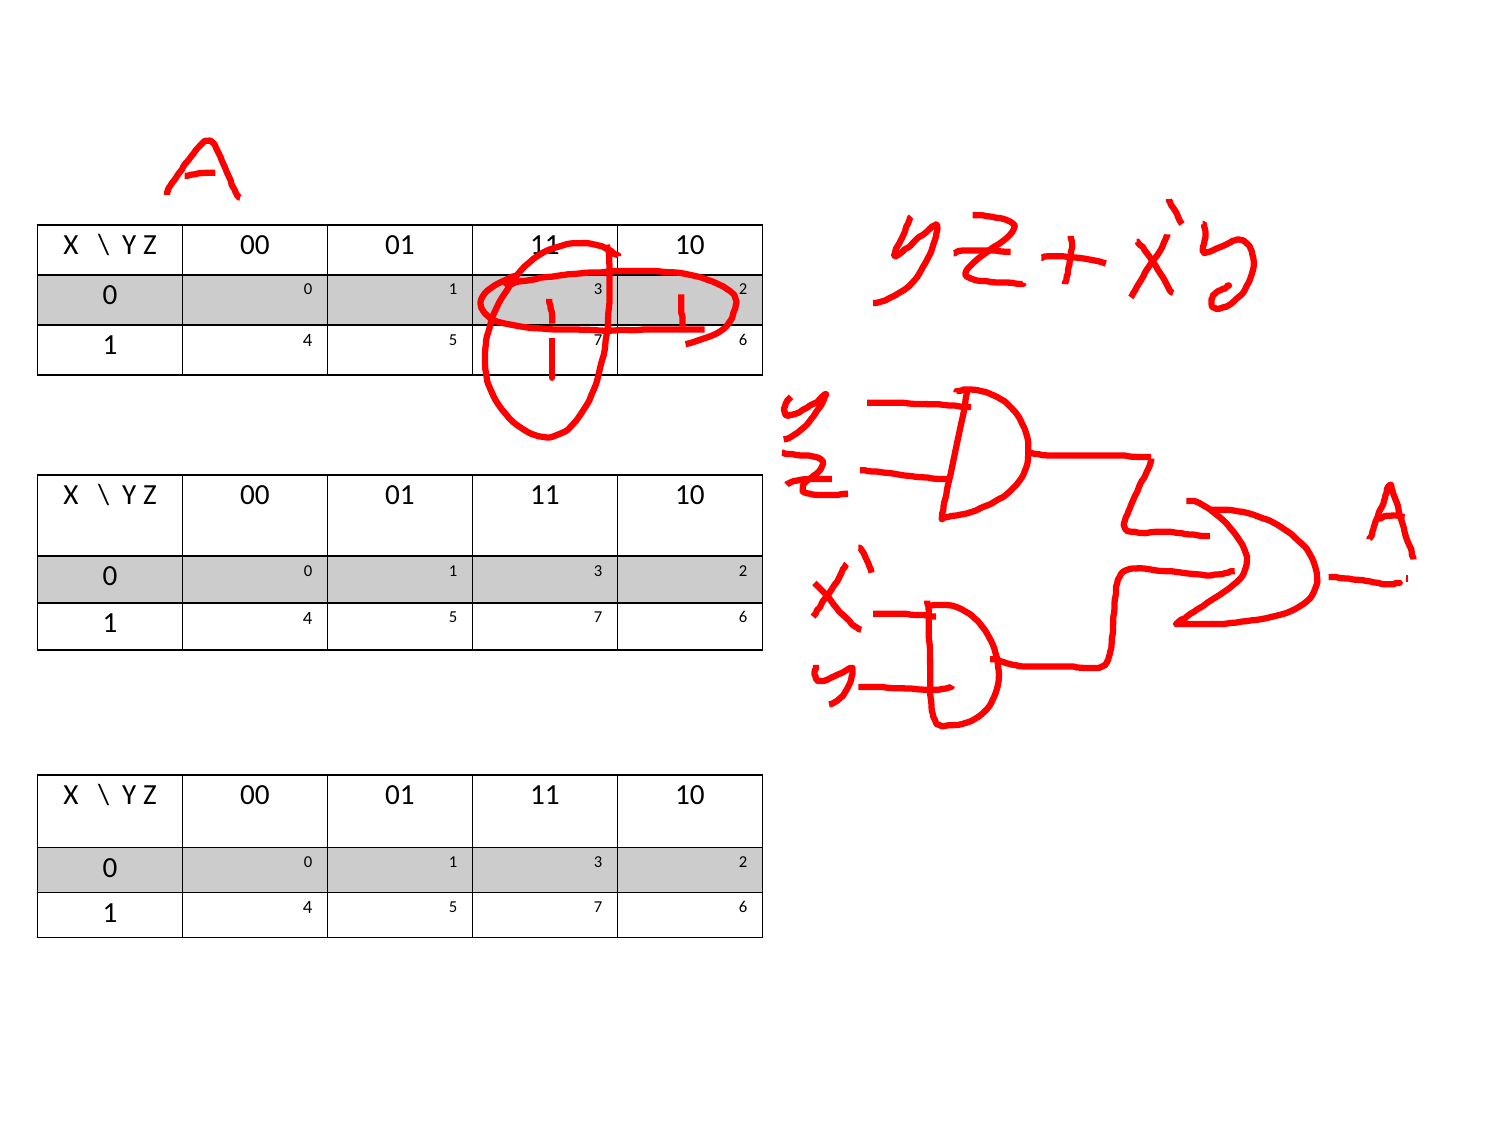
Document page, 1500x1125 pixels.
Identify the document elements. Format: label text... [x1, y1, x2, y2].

table_header X \ Y Z [38, 226, 161, 274]
table_header X \ Y Z [38, 476, 161, 555]
table_cell 0 [38, 276, 161, 324]
table_cell 4 [183, 893, 327, 937]
table_cell 1 [38, 604, 161, 649]
table_cell 3 [473, 848, 617, 892]
table_header 01 [328, 776, 472, 847]
table_cell 1 [328, 848, 472, 892]
table_cell 1 [38, 326, 161, 374]
table_header X \ Y Z [38, 776, 182, 847]
table_cell 1 [38, 893, 182, 937]
table_header 10 [618, 776, 762, 847]
table_cell 0 [38, 848, 182, 892]
table_cell 5 [328, 893, 472, 937]
table_cell 0 [183, 848, 327, 892]
table_header 11 [473, 776, 617, 847]
table_cell 0 [38, 557, 161, 602]
table_cell 2 [618, 848, 762, 892]
table_header 00 [183, 776, 327, 847]
table_cell 6 [618, 893, 762, 937]
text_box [166, 140, 1414, 727]
table_cell 7 [473, 893, 617, 937]
